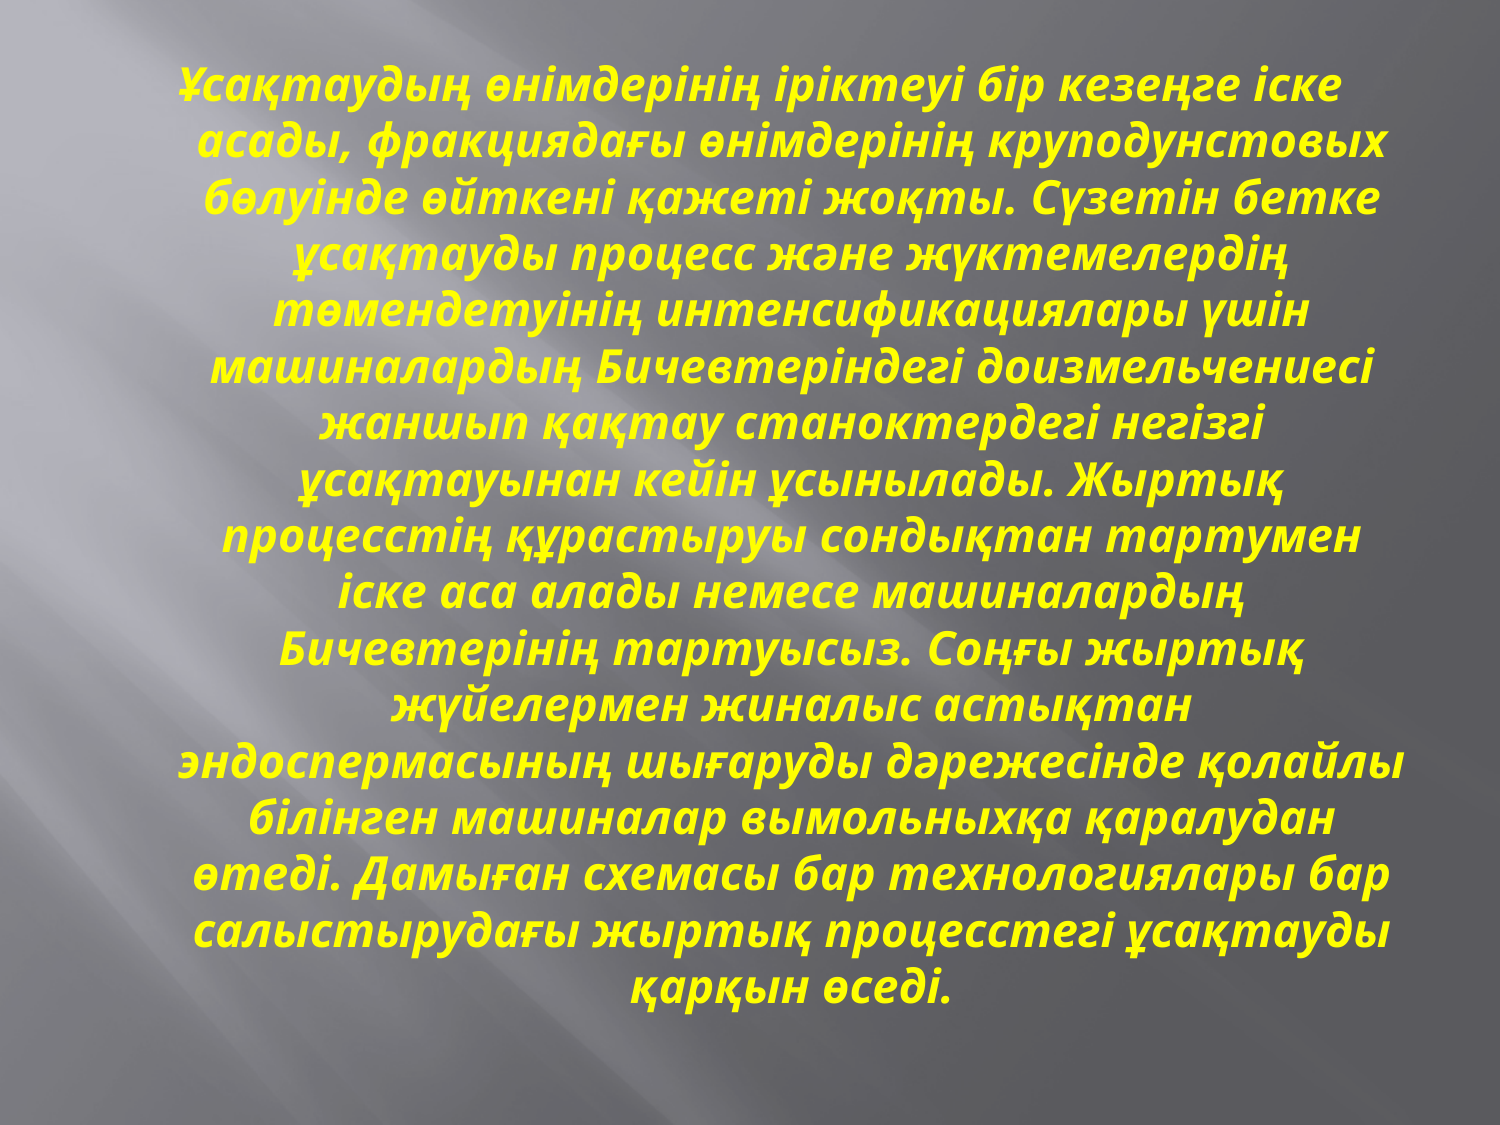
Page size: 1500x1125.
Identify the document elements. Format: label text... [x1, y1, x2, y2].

list Ұсақтаудың өнiмдерiнiң iрiктеуi бiр кезеңге iске асады, фракциядағы өнiмдерiнiң круподунстовых бөлуiнде өйткенi қажетi жоқты. Сүзетiн бетке ұсақтауды процесс және жүктемелердiң төмендетуiнiң интенсификациялары үшiн машиналардың Бичевтерiндегi доизмельчениесi жаншып қақтау станоктердегi негiзгi ұсақтауынан кейiн ұсынылады. Жыртық процесстiң құрастыруы сондықтан тартумен iске аса алады немесе машиналардың Бичевтерiнiң тартуысыз. Соңғы жыртық жүйелермен жиналыс астықтан эндоспермасының шығаруды дәрежесiнде қолайлы бiлiнген машиналар вымольныхқа қаралудан өтедi. Дамыған схемасы бар технологиялары бар салыстырудағы жыртық процесстегi ұсақтауды қарқын өседi. [75, 46, 1425, 1035]
